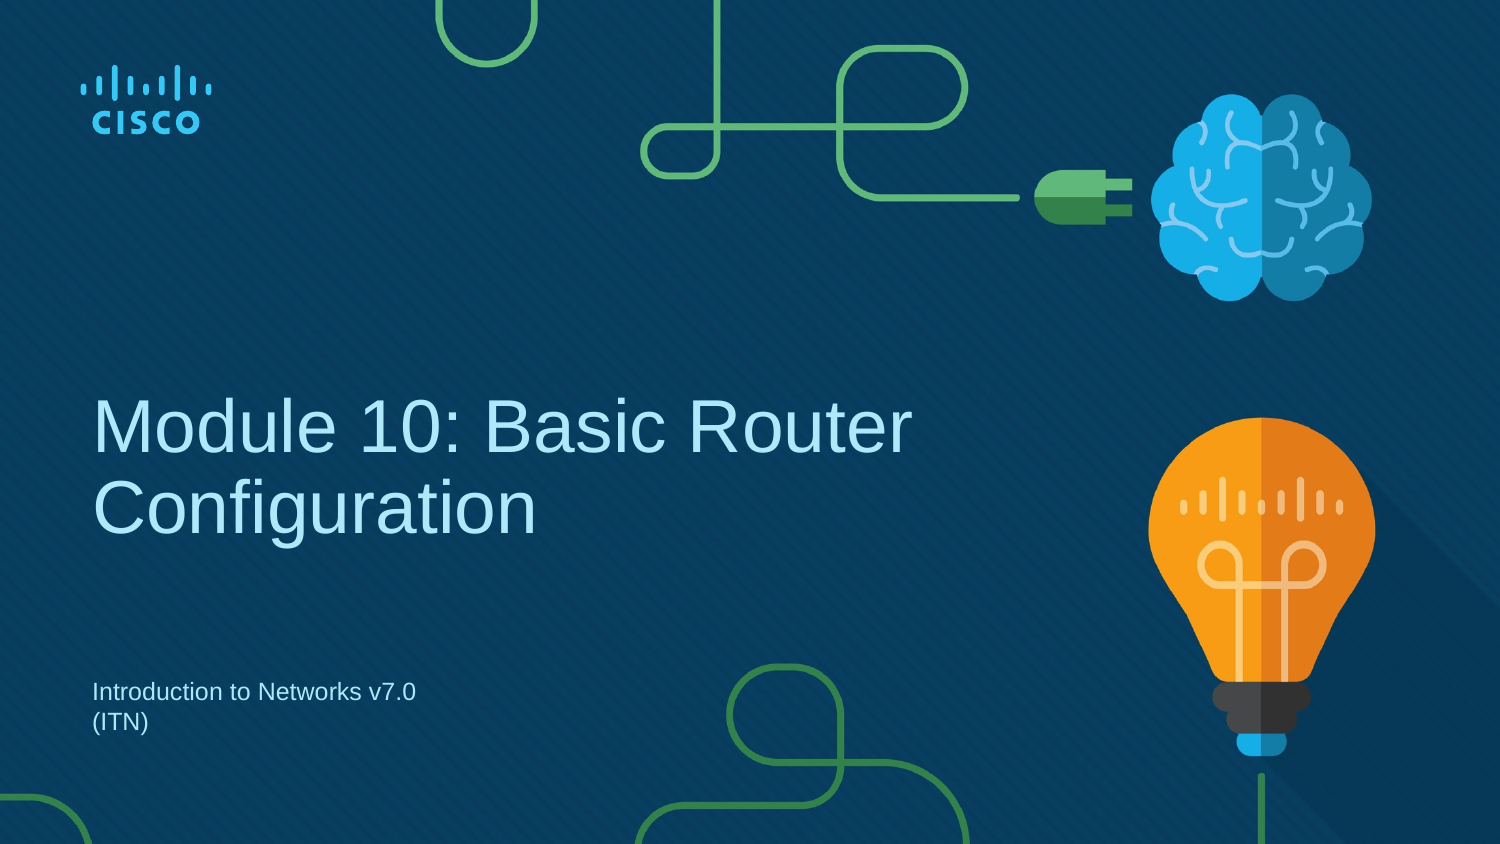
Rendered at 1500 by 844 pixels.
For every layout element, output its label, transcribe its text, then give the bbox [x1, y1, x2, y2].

subtitle Introduction to Networks v7.0 (ITN) [77, 624, 466, 773]
title Module 10: Basic Router Configuration [77, 380, 1172, 558]
picture [0, 0, 1500, 844]
